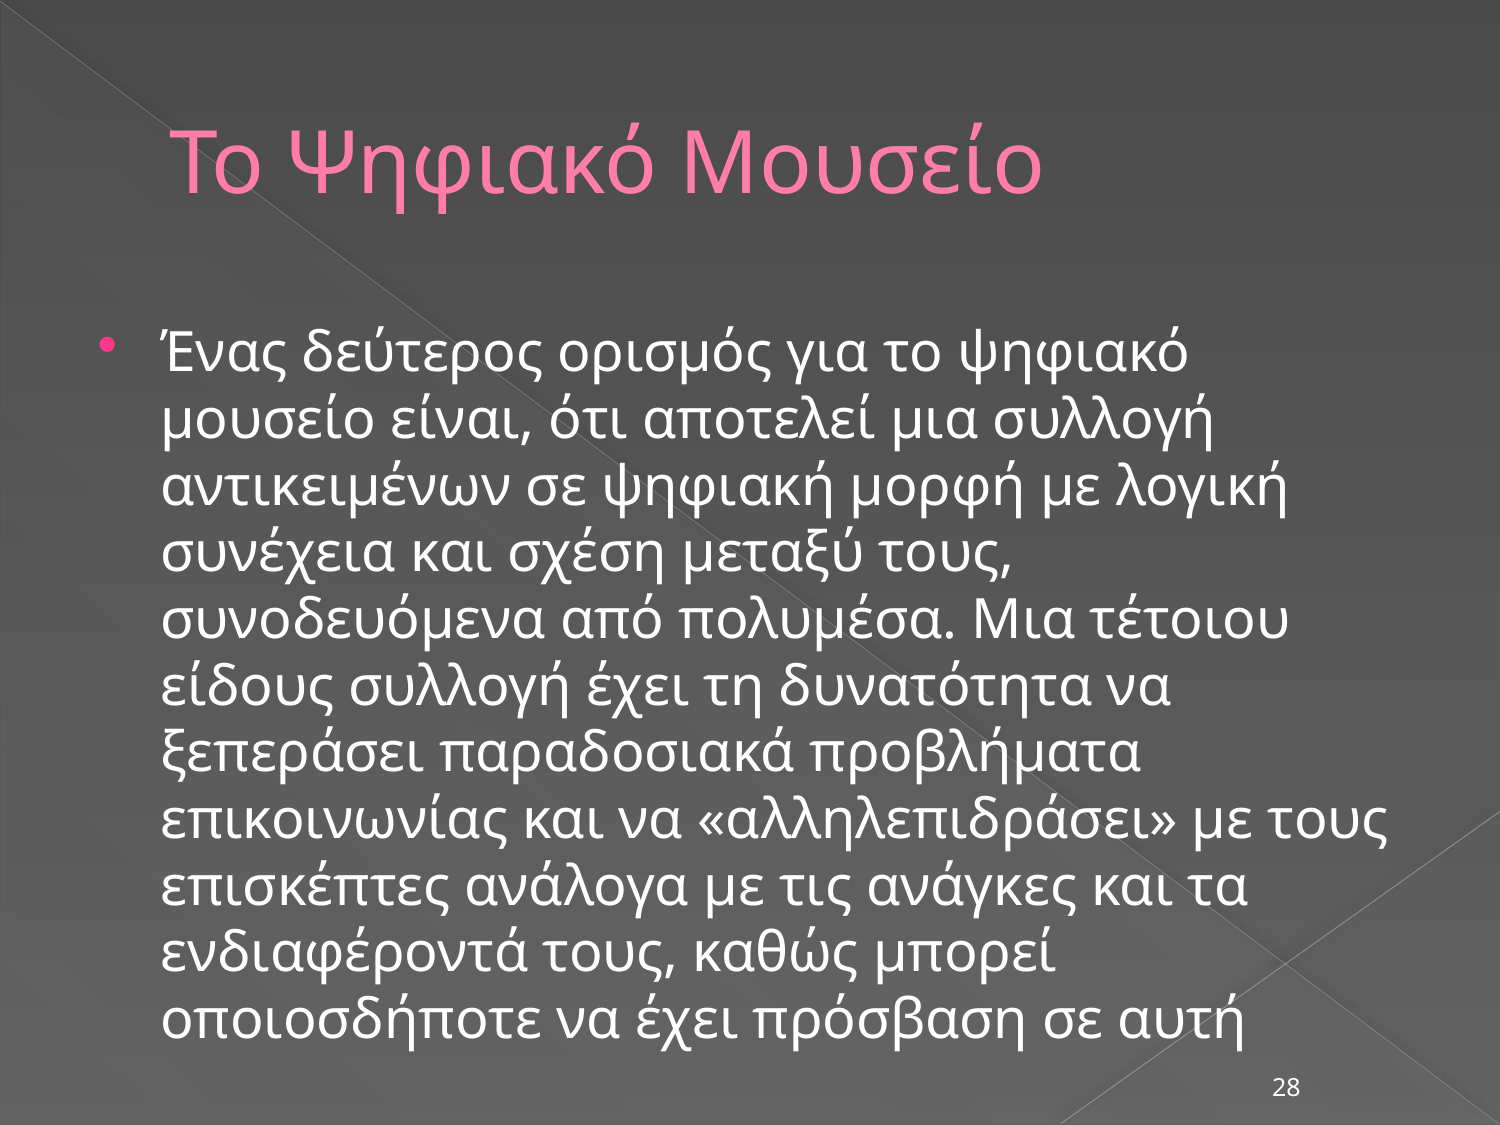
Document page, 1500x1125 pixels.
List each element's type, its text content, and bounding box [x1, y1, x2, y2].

slide_number 28 [1245, 1063, 1328, 1113]
list Ένας δεύτερος ορισμός για το ψηφιακό μουσείο είναι, ότι αποτελεί μια συλλογή αντικειμένων σε ψηφιακή μορφή με λογική συνέχεια και σχέση μεταξύ τους, συνοδευόμενα από πολυμέσα. Μια τέτοιου είδους συλλογή έχει τη δυνατότητα να ξεπεράσει παραδοσιακά προβλήματα επικοινωνίας και να «αλληλεπιδράσει» με τους επισκέπτες ανάλογα με τις ανάγκες και τα ενδιαφέροντά τους, καθώς μπορεί οποιοσδήποτε να έχει πρόσβαση σε αυτή [75, 308, 1425, 1059]
title Το Ψηφιακό Μουσείο [75, 43, 1425, 274]
